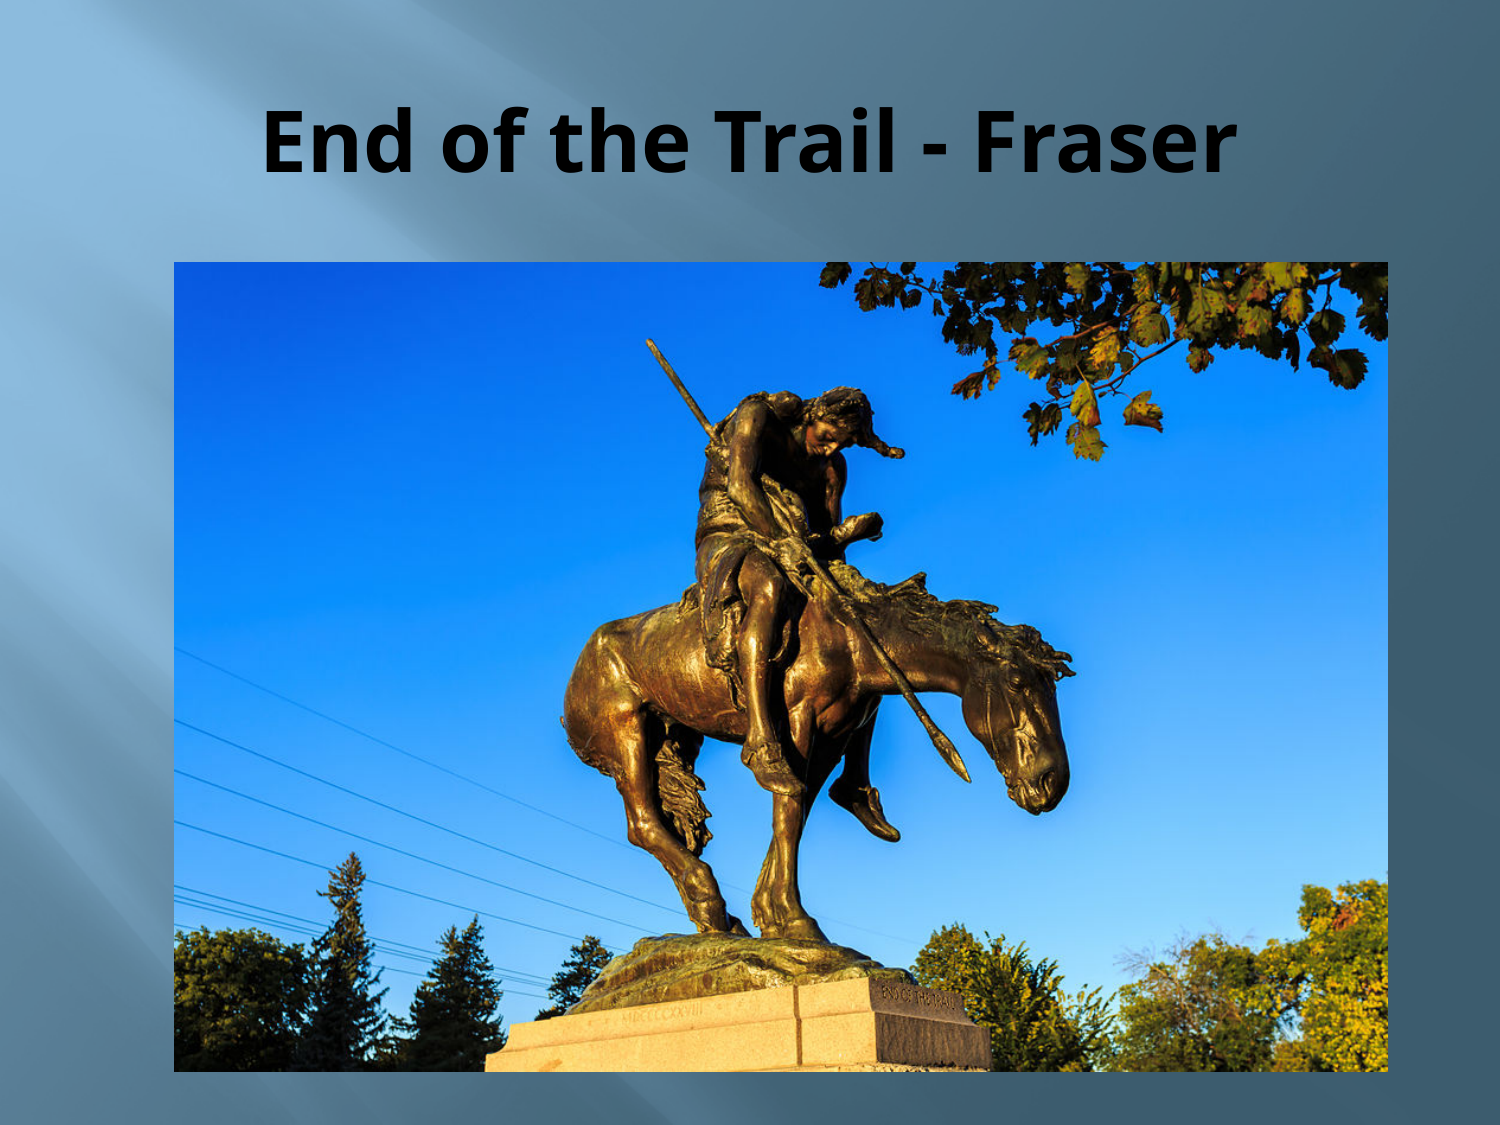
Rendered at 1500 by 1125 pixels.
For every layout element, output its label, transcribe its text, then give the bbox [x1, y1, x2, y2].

title End of the Trail - Fraser [75, 45, 1425, 233]
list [174, 262, 1388, 1072]
